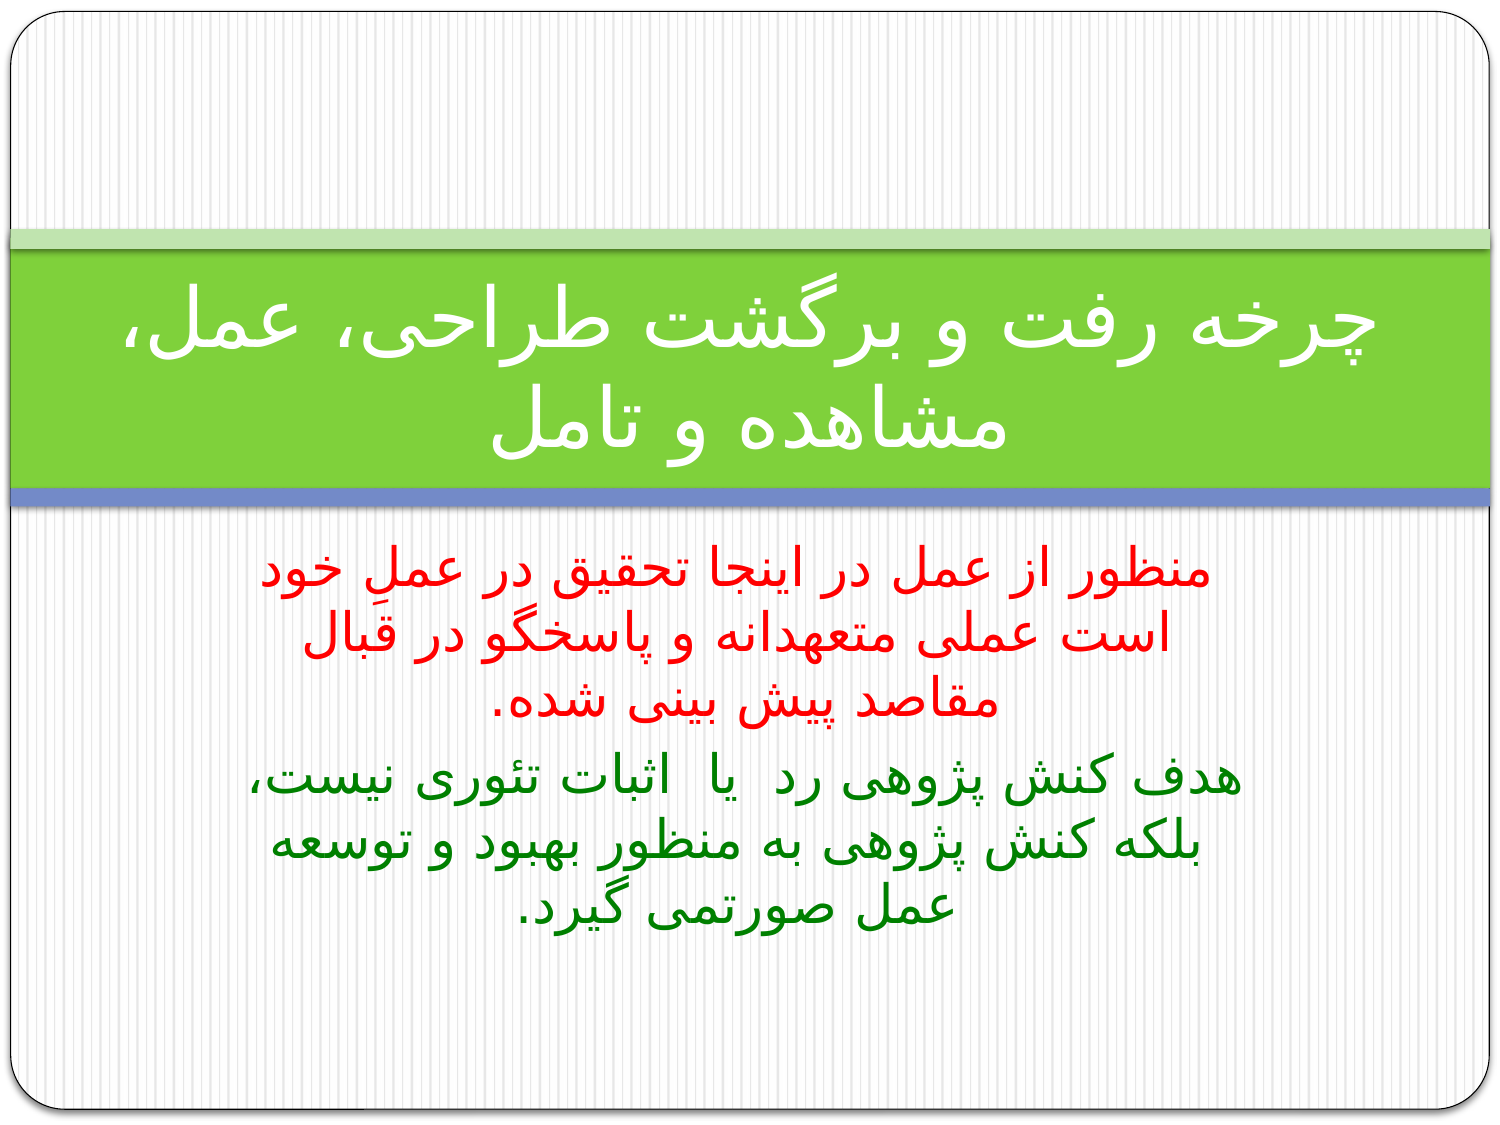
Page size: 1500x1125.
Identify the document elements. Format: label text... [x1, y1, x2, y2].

title چرخه رفت و برگشت طراحی، عمل، مشاهده و تامل [75, 247, 1425, 489]
subtitle منظور از عمل در اینجا تحقیق در عملِ خود است عملی متعهدانه و پاسخگو در قبال مقاصد پیش بینی شده. هدف کنش پژوهی رد یا اثبات تئوری نیست، بلکه کنش پژوهی به منظور بهبود و توسعه عمل صورتمی گیرد. [212, 525, 1263, 888]
